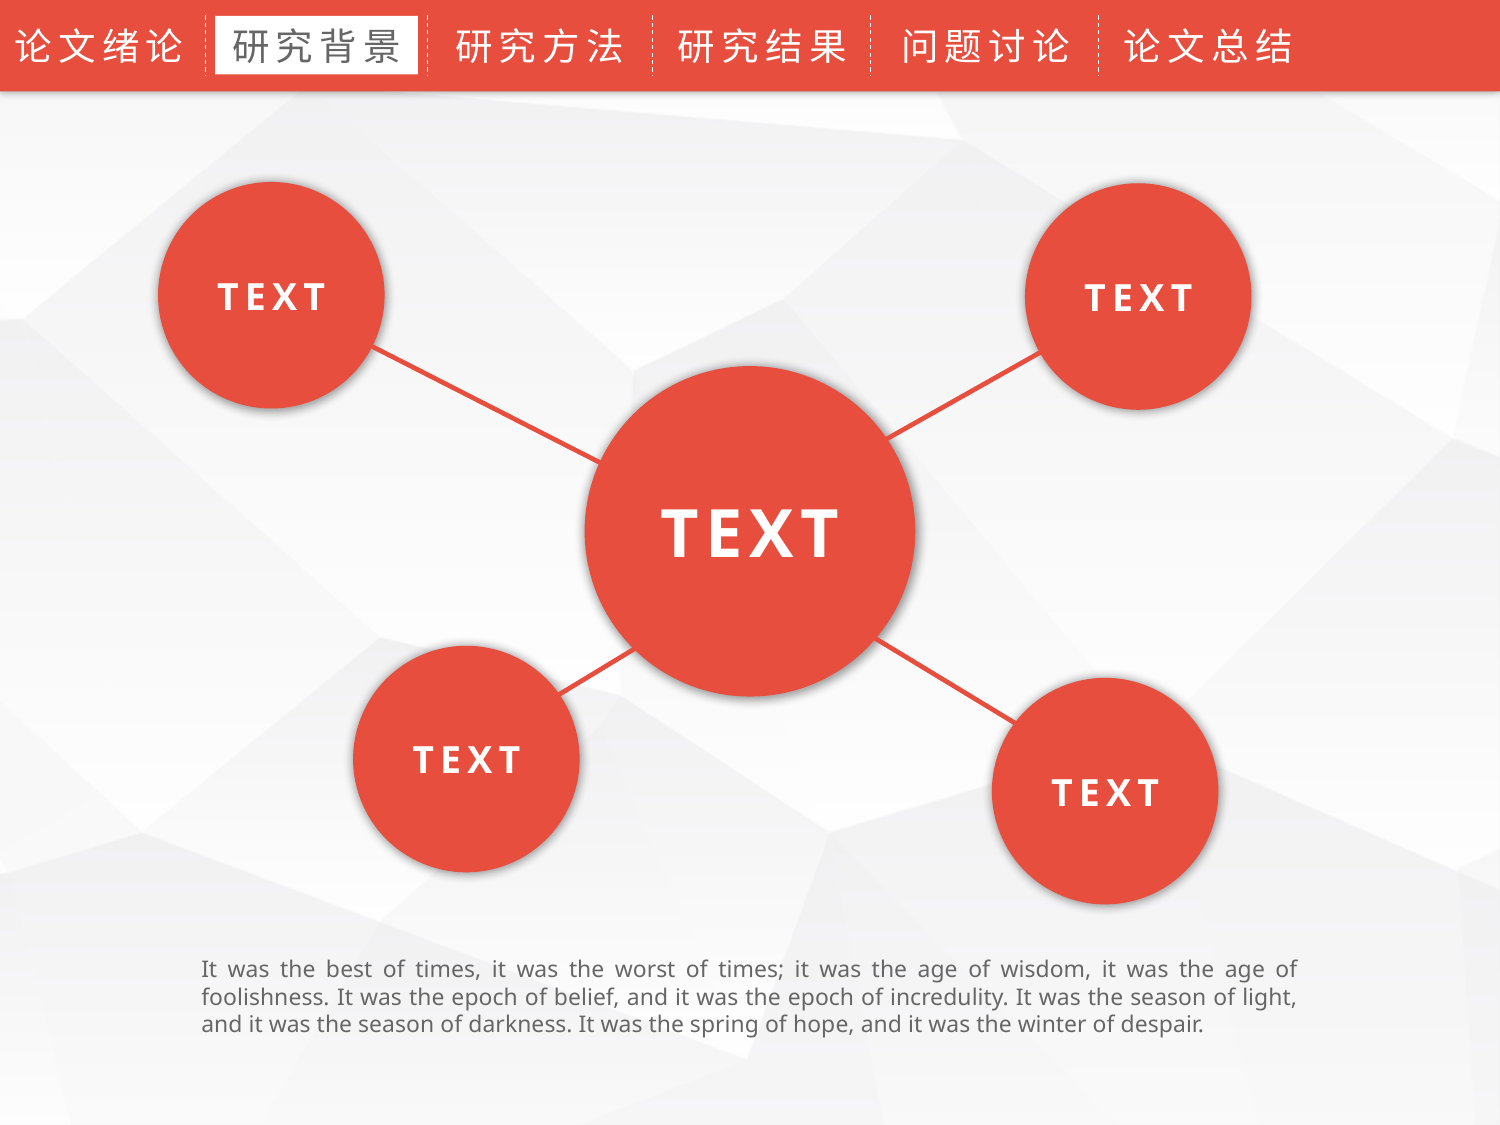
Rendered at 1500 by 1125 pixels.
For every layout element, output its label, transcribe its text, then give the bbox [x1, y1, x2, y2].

text_box TEXT [583, 365, 917, 698]
text_box 研究背景 [213, 15, 420, 76]
text_box 论文绪论 [206, 15, 211, 76]
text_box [309, 314, 679, 503]
text_box It was the best of times, it was the worst of times; it was the age of wisdom, it was the age of foolishness. It was the epoch of belief, and it was the epoch of incredulity. It was the season of light, and it was the season of darkness. It was the spring of hope, and it was the winter of despair. [186, 947, 1314, 1045]
picture [0, 92, 1500, 1125]
text_box [0, 0, 1500, 92]
text_box 研究结果 [871, 15, 876, 76]
text_box 研究结果 [663, 15, 870, 76]
text_box 研究方法 [440, 15, 652, 76]
text_box TEXT [990, 676, 1220, 906]
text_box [851, 332, 1075, 459]
text_box 问题讨论 [886, 15, 1098, 76]
text_box 论文绪论 [0, 15, 205, 76]
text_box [535, 608, 701, 709]
text_box TEXT [156, 180, 386, 410]
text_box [806, 596, 1075, 760]
text_box TEXT [1023, 182, 1253, 411]
text_box TEXT [352, 644, 581, 874]
text_box 论文总结 [1109, 15, 1322, 76]
